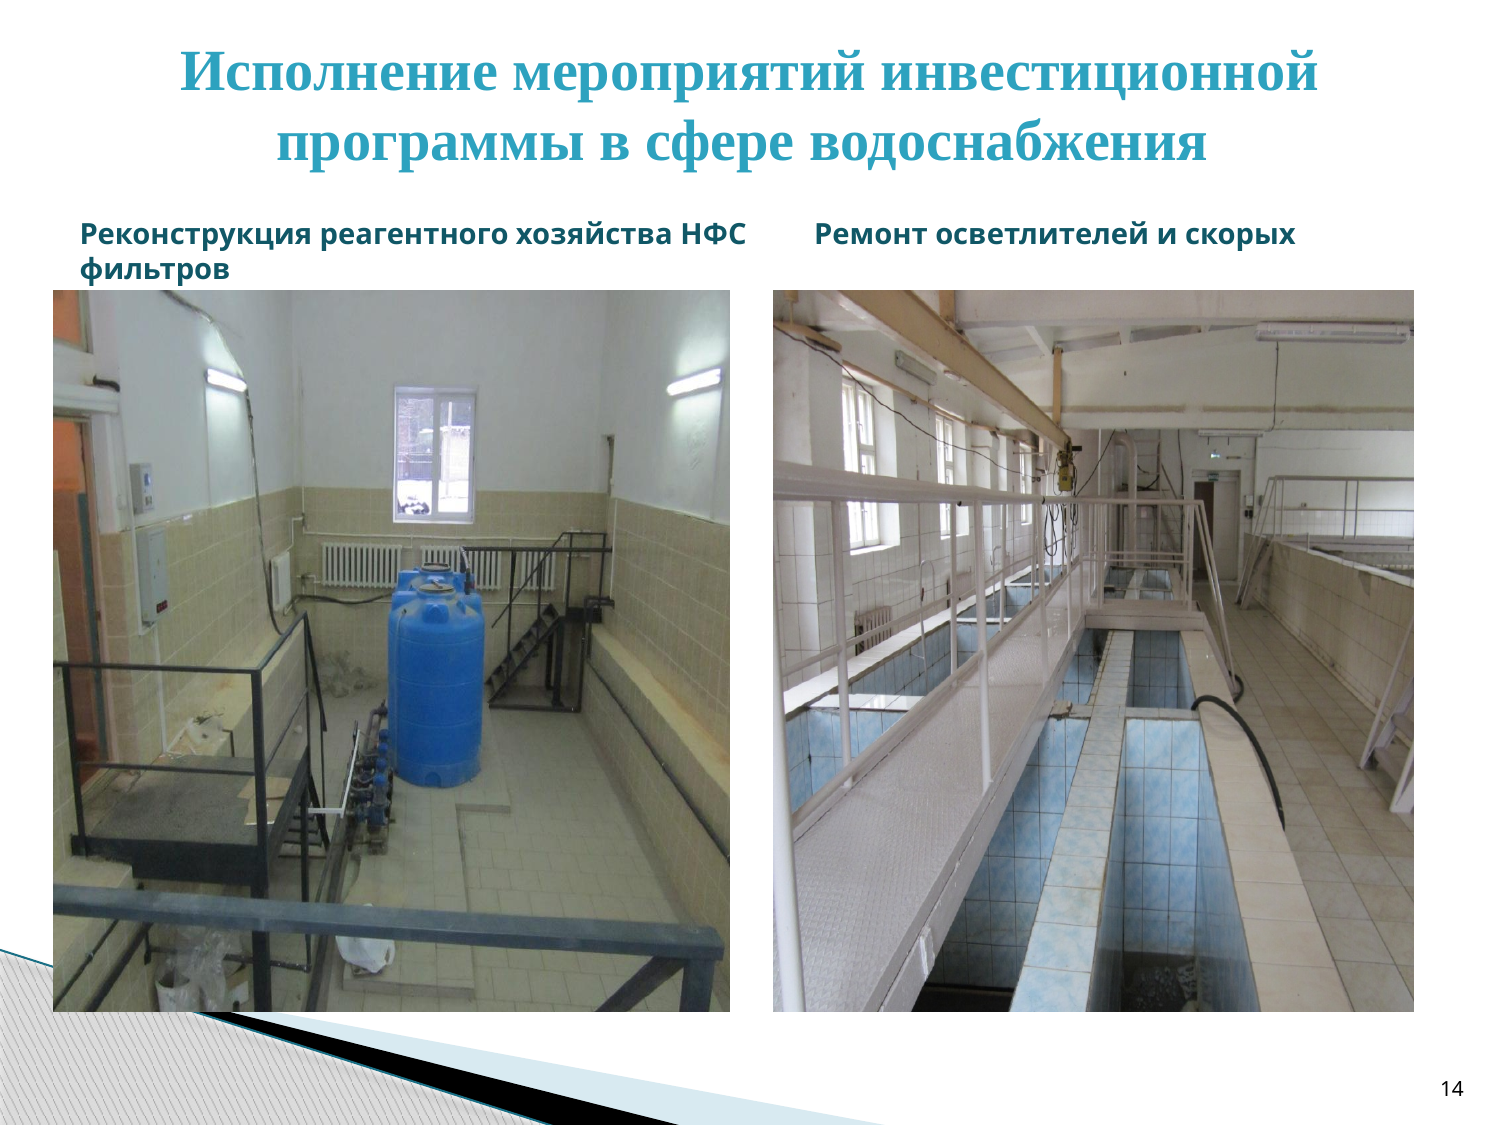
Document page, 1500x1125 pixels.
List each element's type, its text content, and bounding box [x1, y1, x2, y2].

picture [52, 290, 730, 1012]
slide_number 14 [1418, 1051, 1479, 1112]
picture [773, 290, 1414, 1012]
text_box Реконструкция реагентного хозяйства НФС Ремонт осветлителей и скорых фильтров [64, 208, 1436, 293]
title Исполнение мероприятий инвестиционной программы в сфере водоснабжения [75, 19, 1425, 185]
